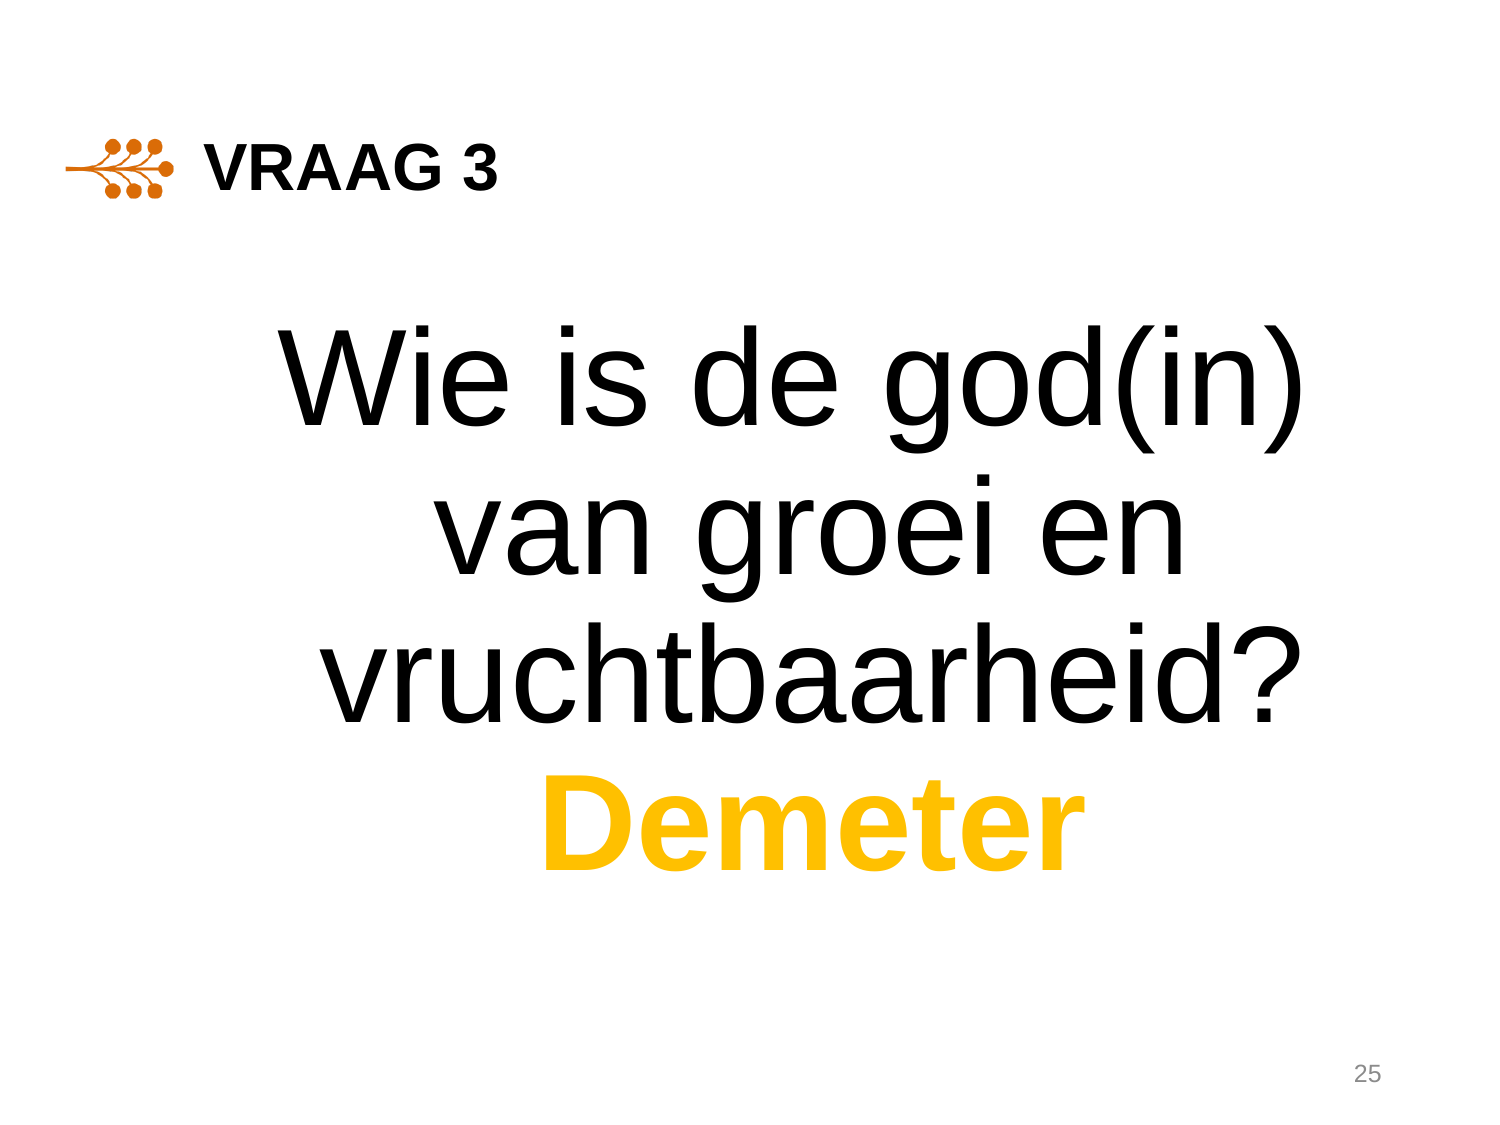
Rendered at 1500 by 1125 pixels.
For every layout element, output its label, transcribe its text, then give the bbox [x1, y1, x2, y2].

list Wie is de god(in) van groei en vruchtbaarheid? Demeter [190, 299, 1397, 1014]
picture [65, 138, 174, 199]
slide_number 25 [1059, 1042, 1397, 1103]
title Vraag 3 [188, 59, 1397, 278]
